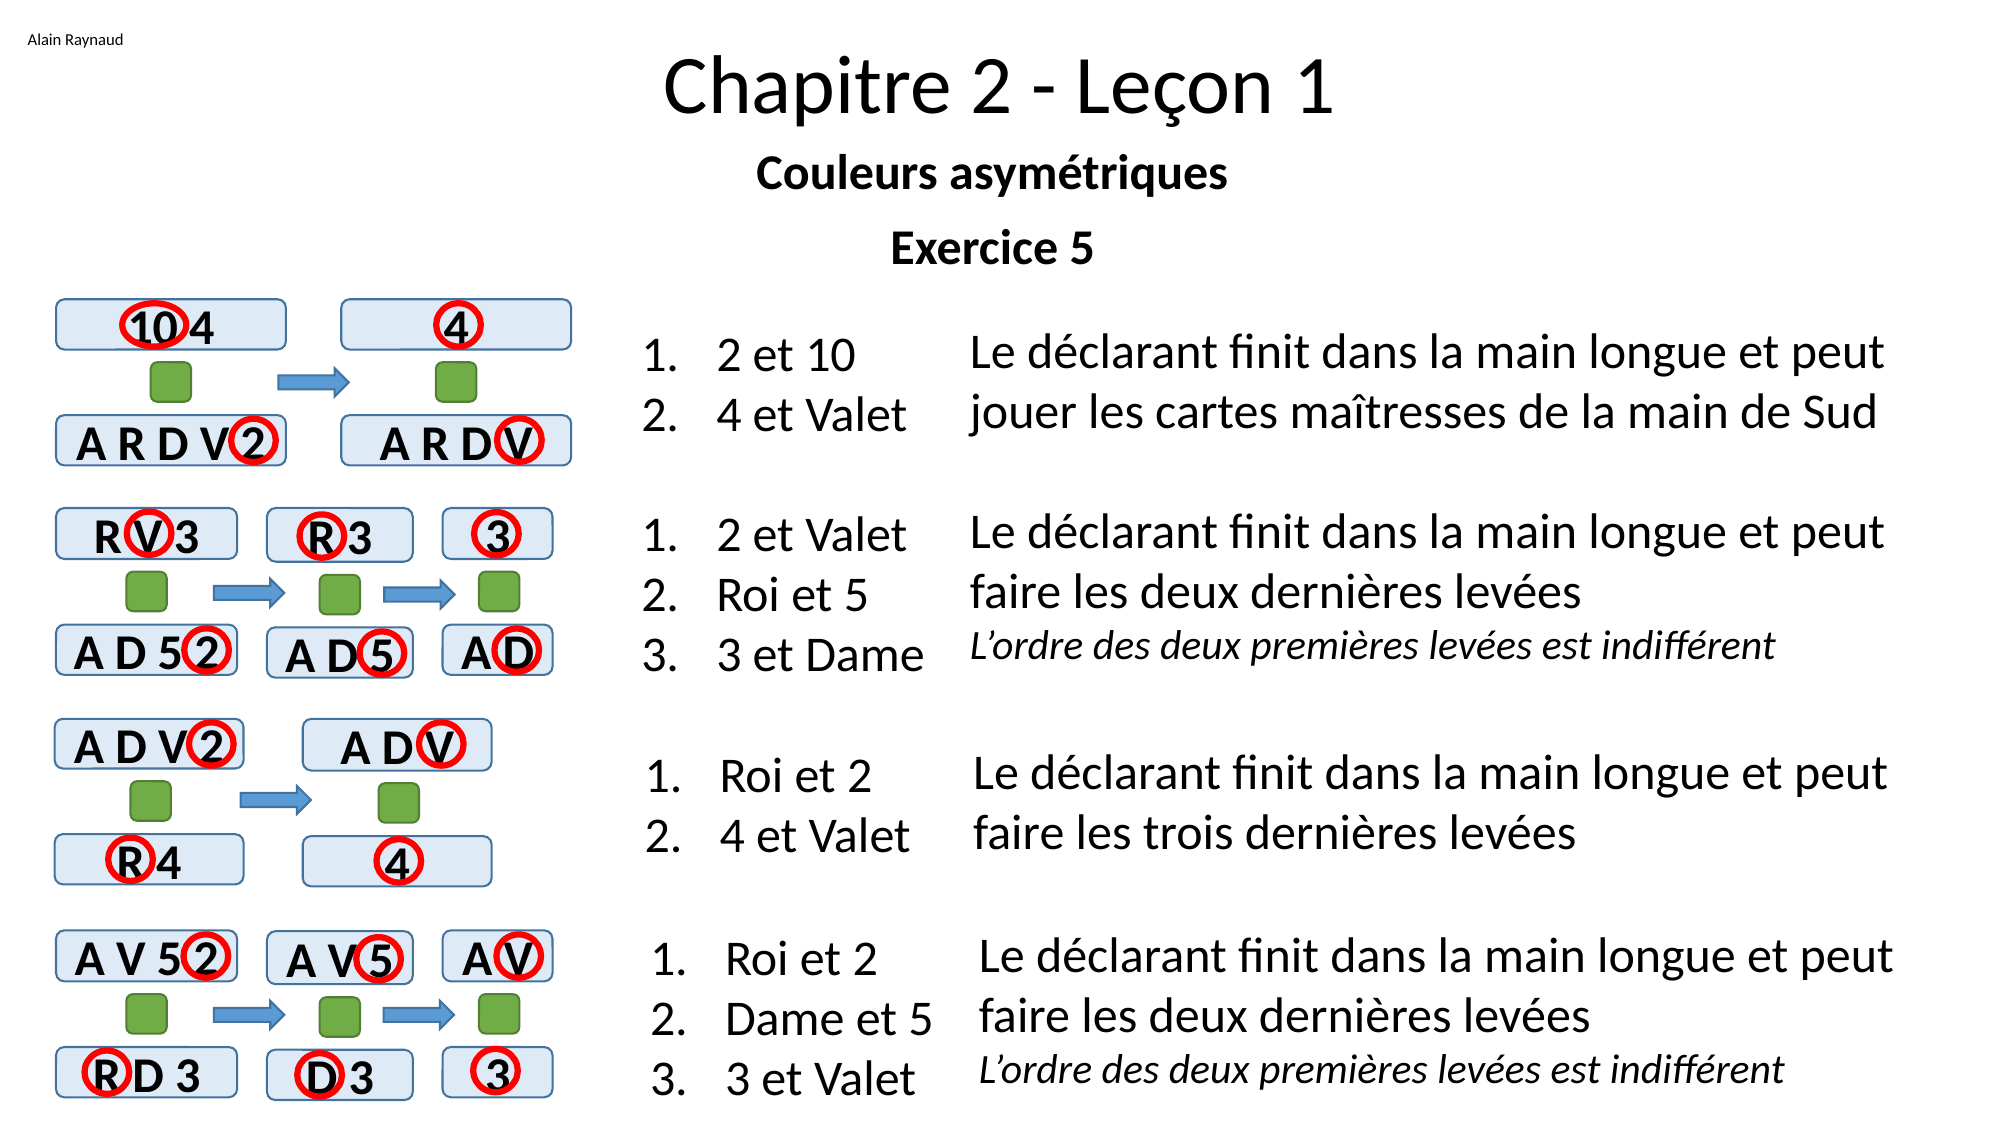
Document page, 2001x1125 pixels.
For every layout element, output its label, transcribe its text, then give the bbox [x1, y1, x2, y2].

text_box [341, 299, 572, 466]
text_box Le déclarant finit dans la main longue et peut faire les deux dernières levées L’ordre des deux premières levées est indifférent [963, 914, 1957, 1100]
text_box Alain Raynaud [12, 21, 147, 57]
text_box [238, 1006, 266, 1023]
text_box [286, 365, 341, 399]
text_box [238, 584, 266, 601]
text_box [413, 577, 442, 612]
text_box [244, 783, 302, 817]
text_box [56, 299, 286, 466]
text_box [266, 931, 413, 1100]
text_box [442, 930, 553, 1098]
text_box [55, 508, 238, 675]
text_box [54, 718, 244, 885]
text_box Roi et 2 Dame et 5 3 et Valet [635, 917, 964, 1113]
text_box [442, 508, 553, 675]
subtitle Couleurs asymétriques Exercice 5 [37, 139, 1948, 1088]
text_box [55, 930, 238, 1098]
text_box Le déclarant finit dans la main longue et peut jouer les cartes maîtresses de la main de Sud [955, 311, 1948, 446]
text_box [266, 508, 413, 678]
text_box Roi et 2 4 et Valet [629, 735, 959, 871]
text_box Le déclarant finit dans la main longue et peut faire les deux dernières levées L’ordre des deux premières levées est indifférent [955, 490, 1948, 676]
text_box 2 et 10 4 et Valet [626, 313, 955, 449]
text_box [413, 998, 442, 1032]
title Chapitre 2 - Leçon 1 [249, 38, 1750, 139]
text_box 2 et Valet Roi et 5 3 et Dame [626, 493, 955, 689]
text_box Le déclarant finit dans la main longue et peut faire les trois dernières levées [958, 732, 1951, 868]
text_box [302, 718, 492, 887]
